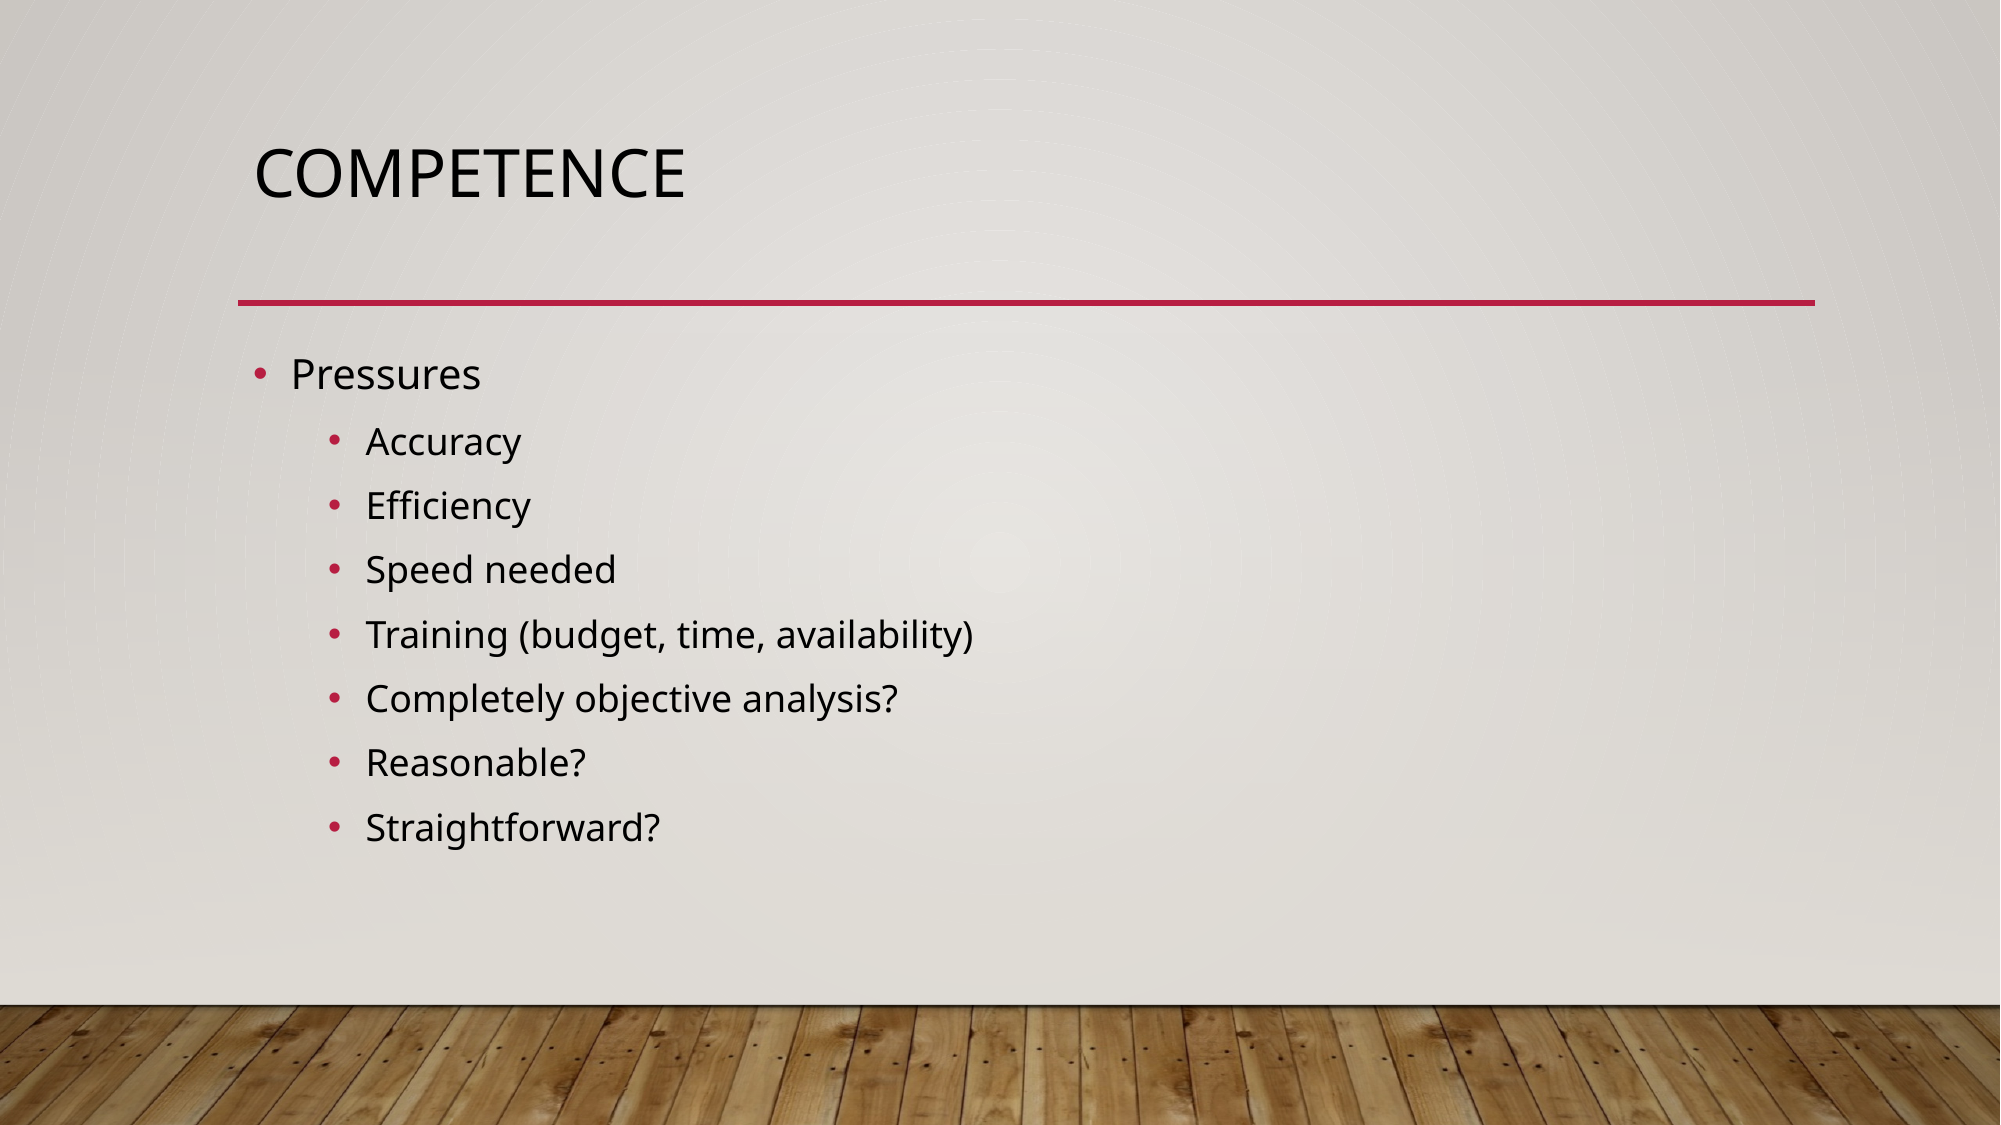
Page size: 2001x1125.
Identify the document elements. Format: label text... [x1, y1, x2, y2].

title Competence [238, 131, 1814, 305]
list Pressures Accuracy Efficiency Speed needed Training (budget, time, availability) Completely objective analysis? Reasonable? Straightforward? [238, 330, 1814, 897]
picture [0, 1005, 2000, 1125]
